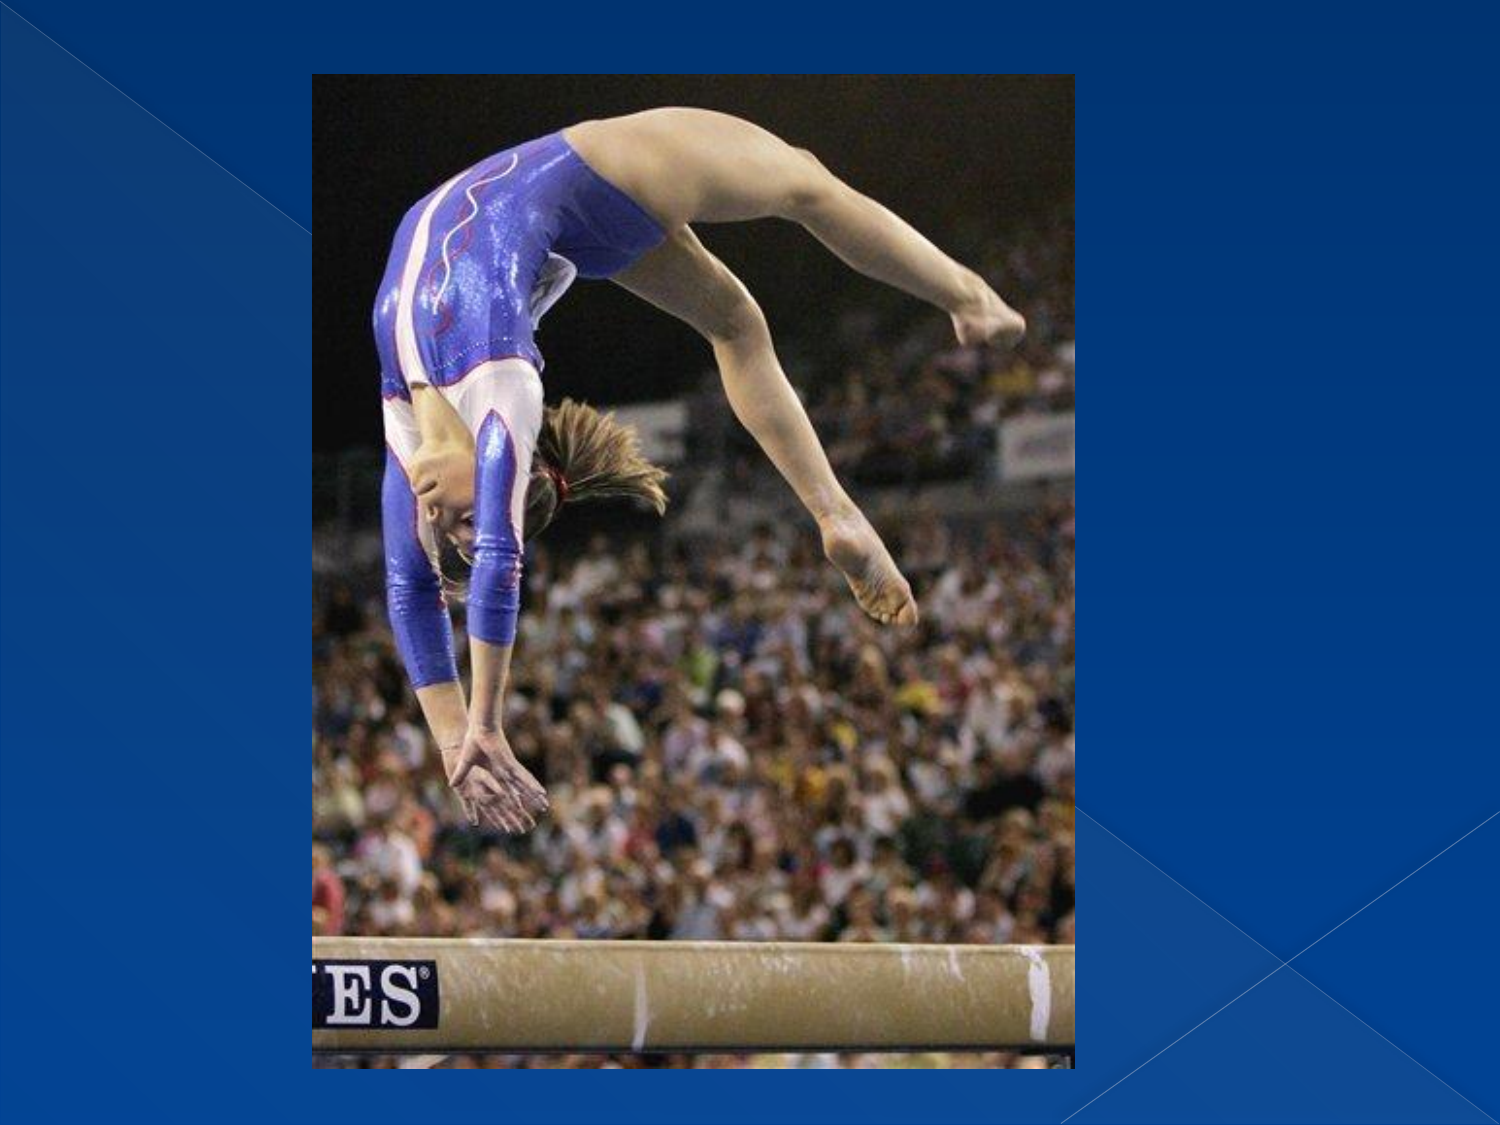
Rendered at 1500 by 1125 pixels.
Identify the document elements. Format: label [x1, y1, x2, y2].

list [312, 74, 1076, 1069]
